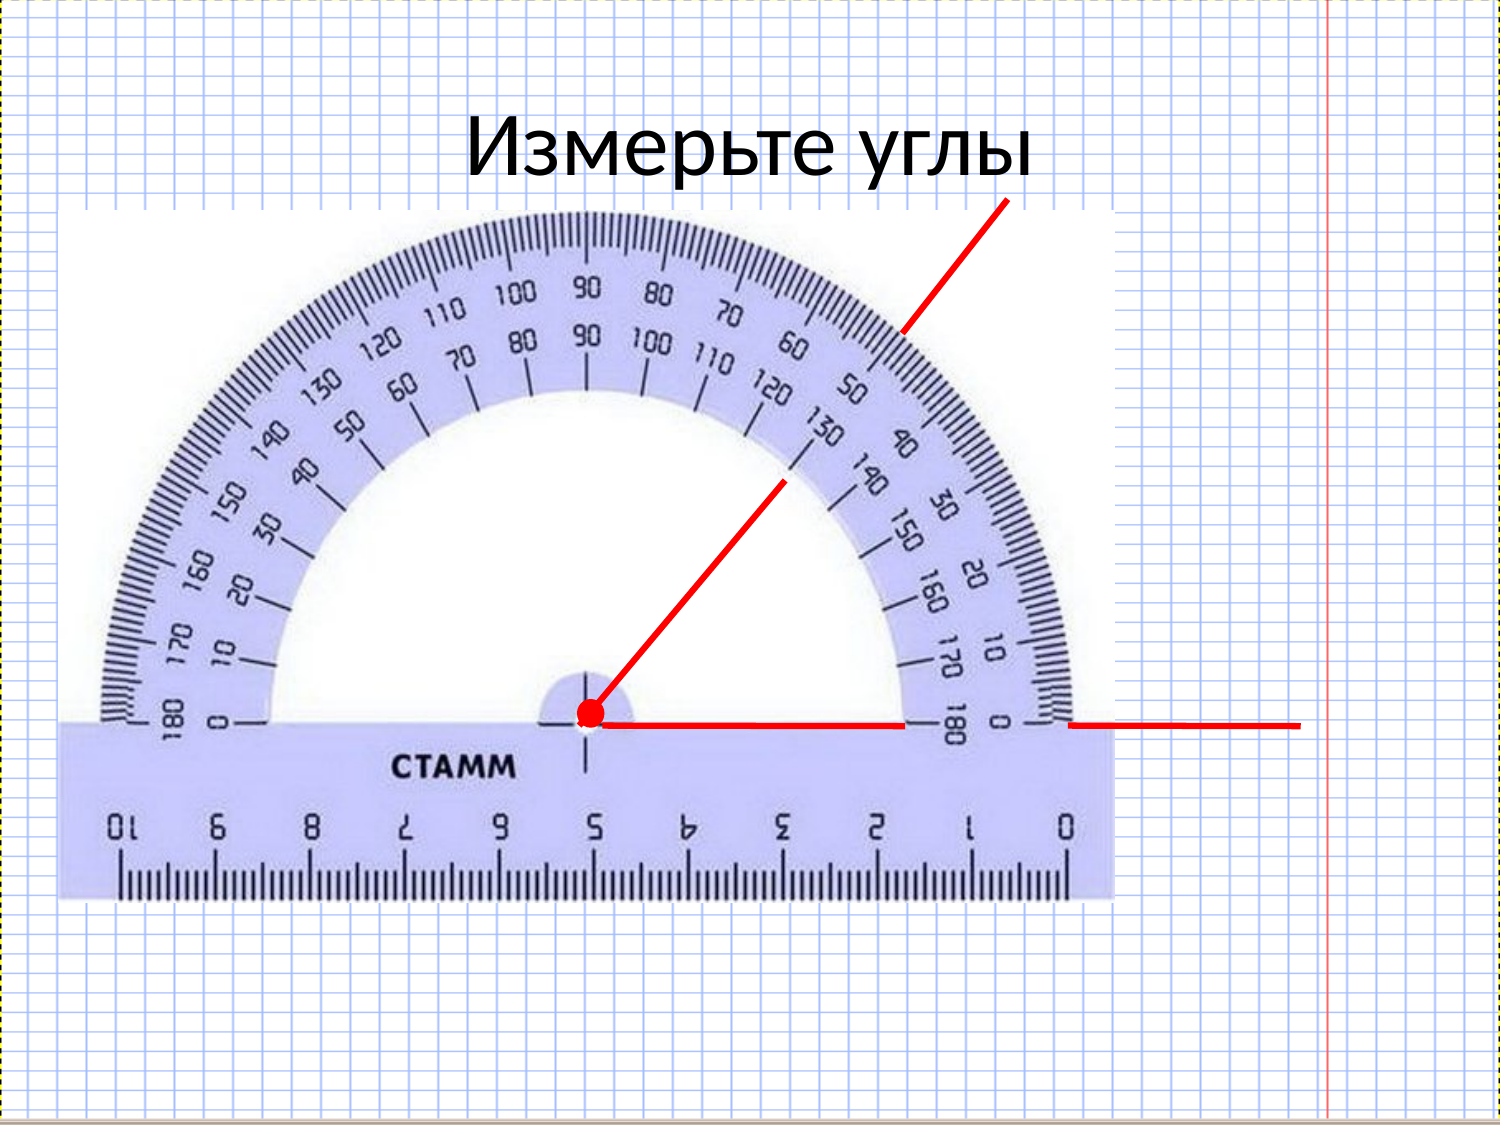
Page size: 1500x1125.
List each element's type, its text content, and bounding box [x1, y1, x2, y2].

picture [0, 0, 1500, 1125]
title Измерьте углы [75, 45, 1425, 233]
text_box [559, 499, 805, 707]
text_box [887, 213, 1023, 320]
